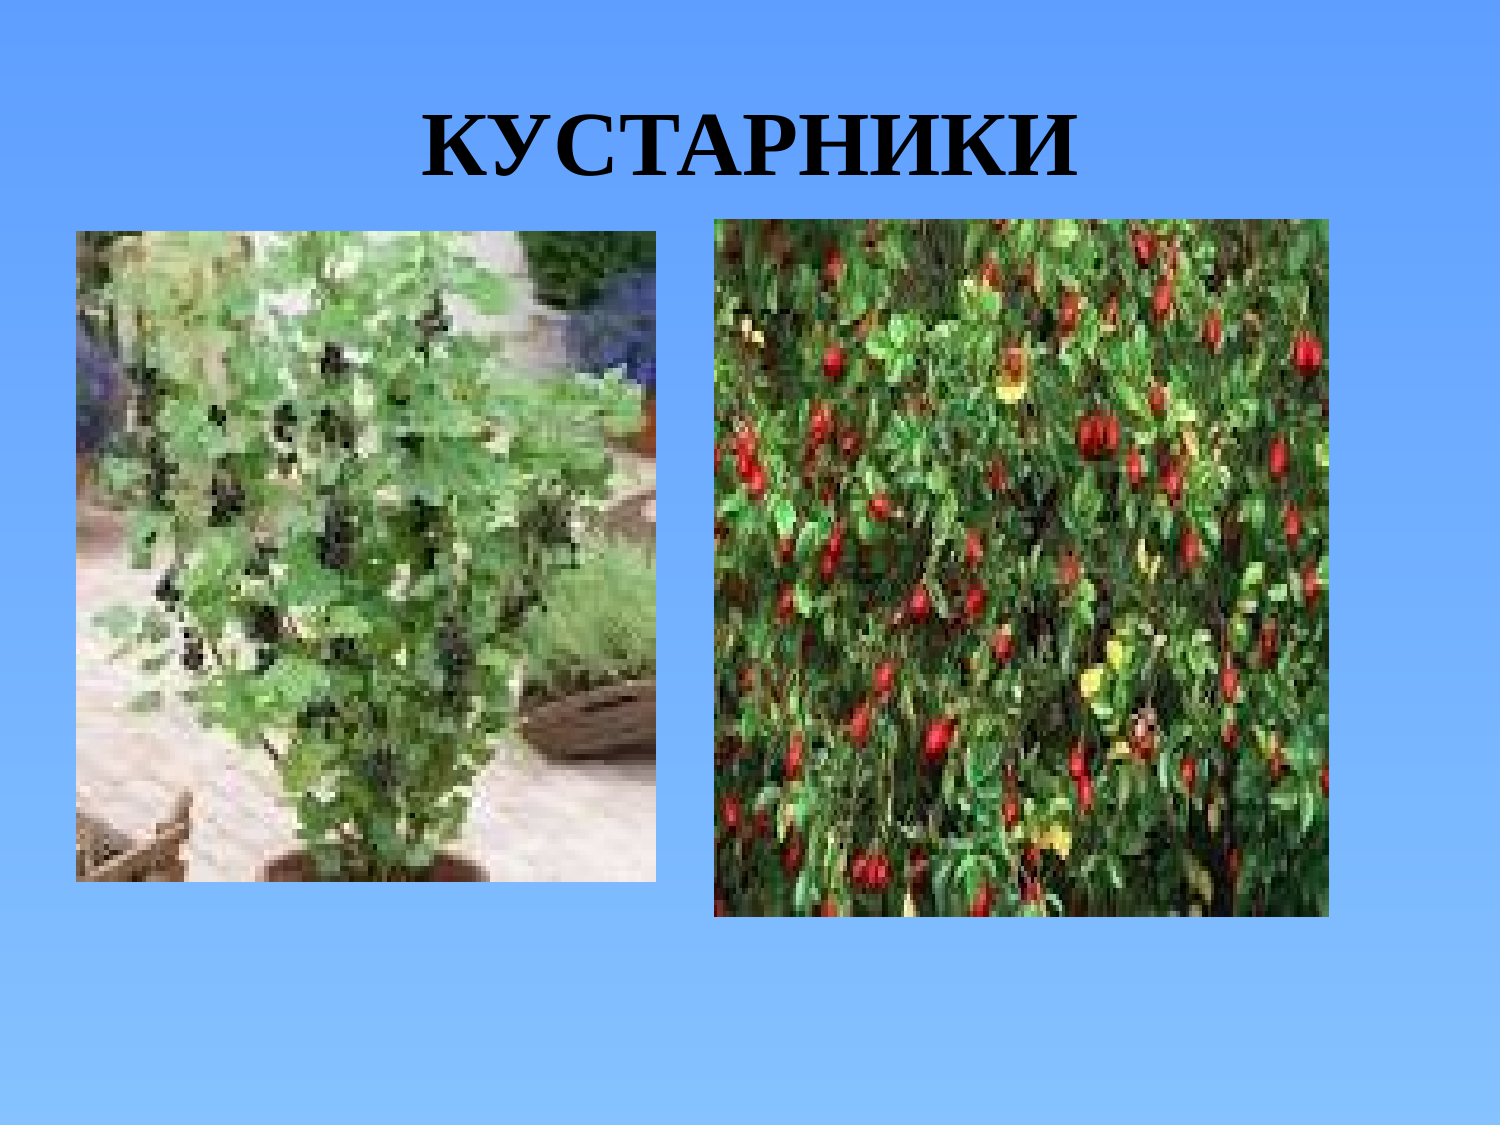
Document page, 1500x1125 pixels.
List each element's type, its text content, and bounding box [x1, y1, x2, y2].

title КУСТАРНИКИ [75, 45, 1425, 233]
picture [714, 219, 1330, 918]
picture [76, 231, 656, 882]
